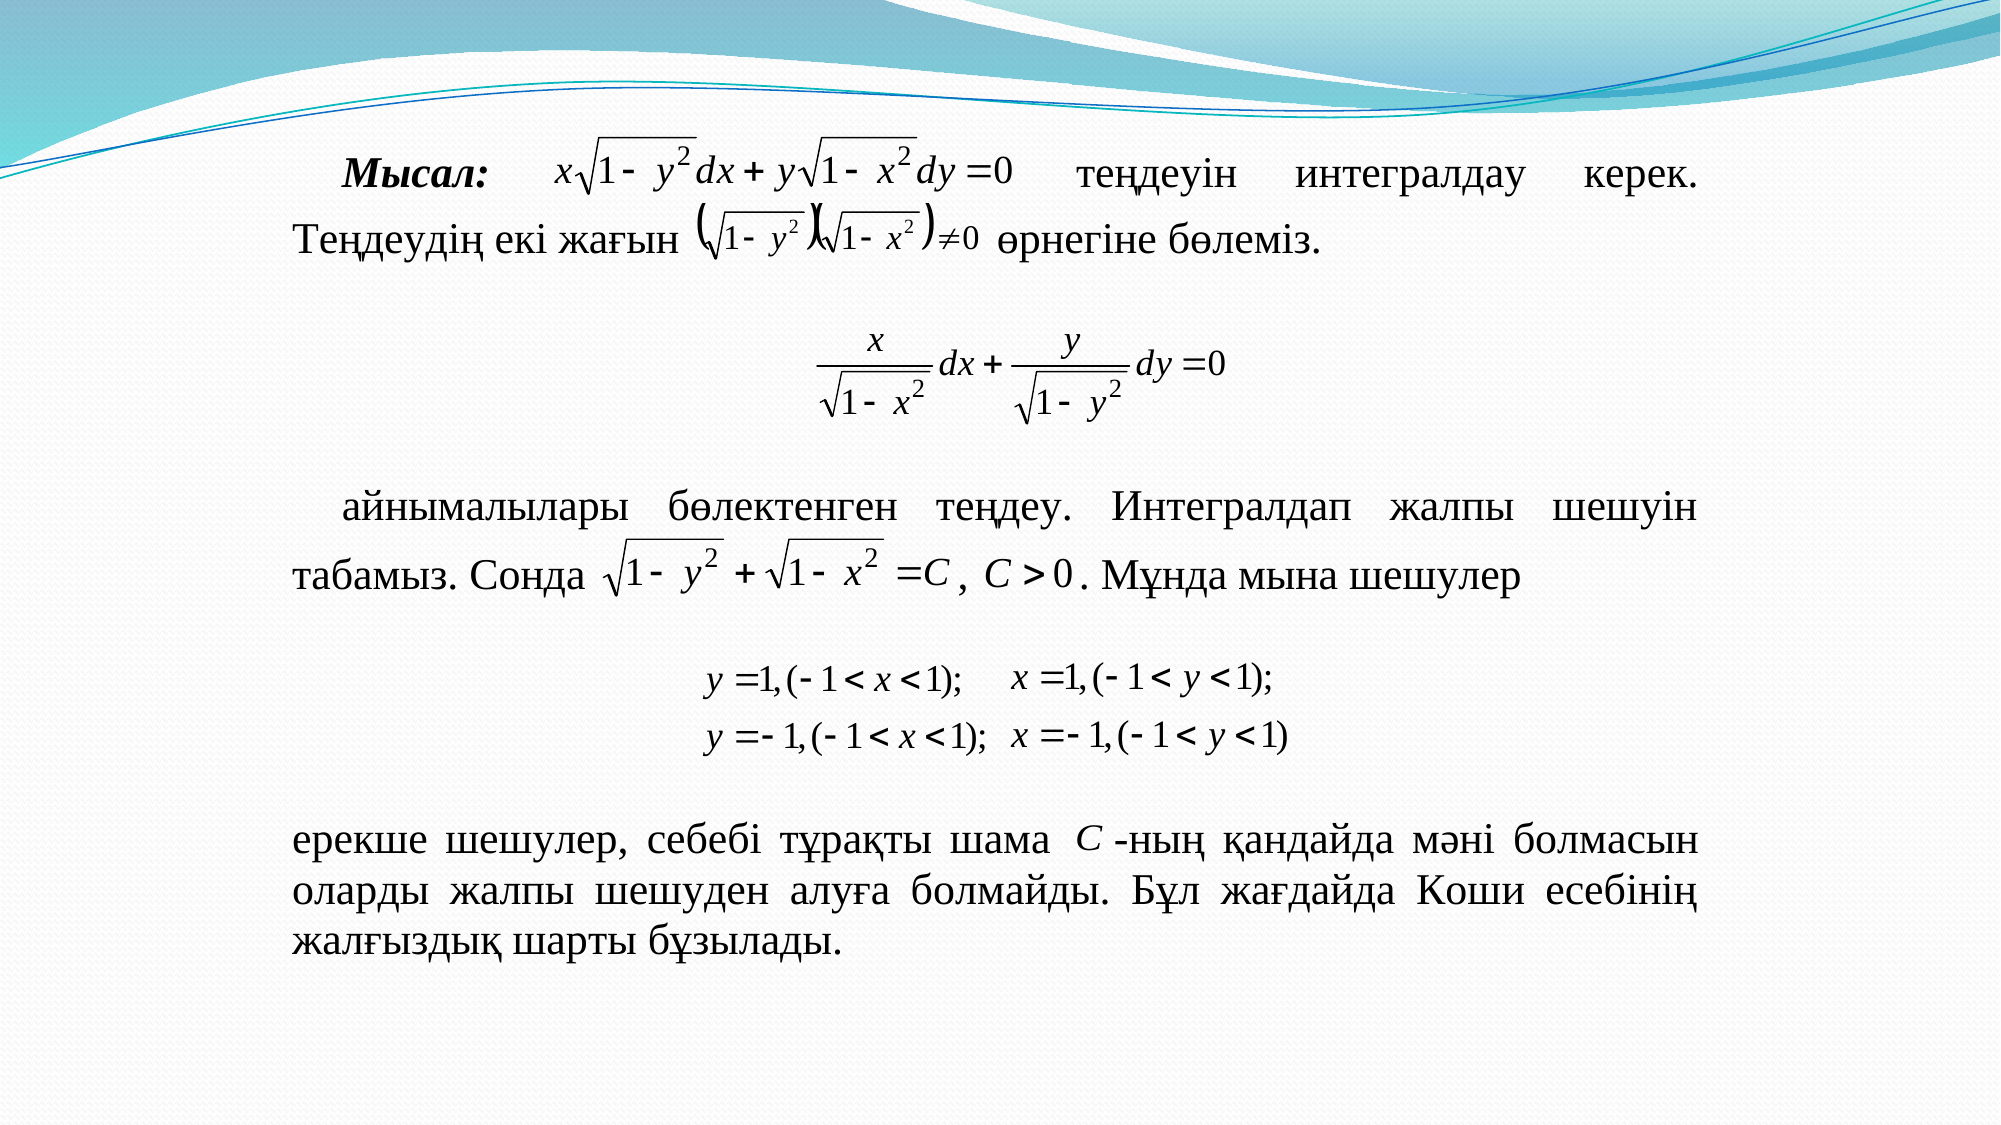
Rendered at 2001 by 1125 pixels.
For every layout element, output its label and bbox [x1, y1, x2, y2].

text_box [291, 129, 1703, 1069]
